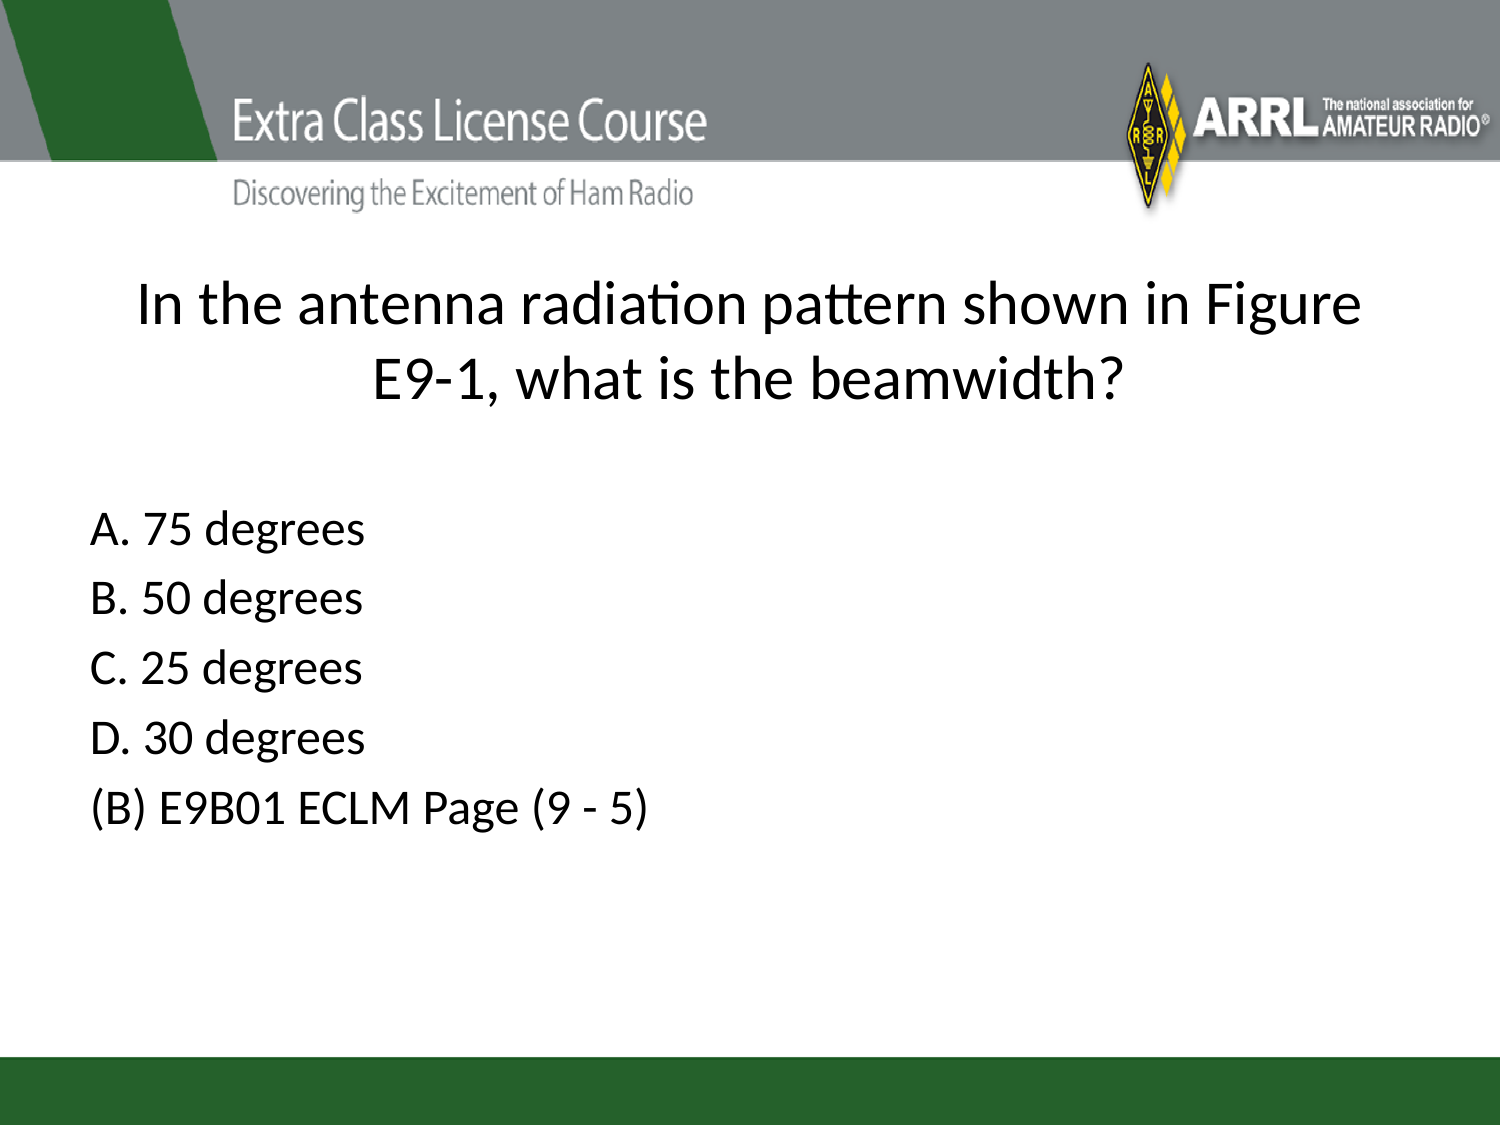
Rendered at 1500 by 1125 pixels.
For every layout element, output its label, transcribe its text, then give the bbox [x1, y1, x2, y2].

picture [0, 0, 1500, 1125]
list A. 75 degrees B. 50 degrees C. 25 degrees D. 30 degrees (B) E9B01 ECLM Page (9 - 5) [75, 487, 1425, 1005]
title In the antenna radiation pattern shown in Figure E9-1, what is the beamwidth? [75, 254, 1425, 435]
